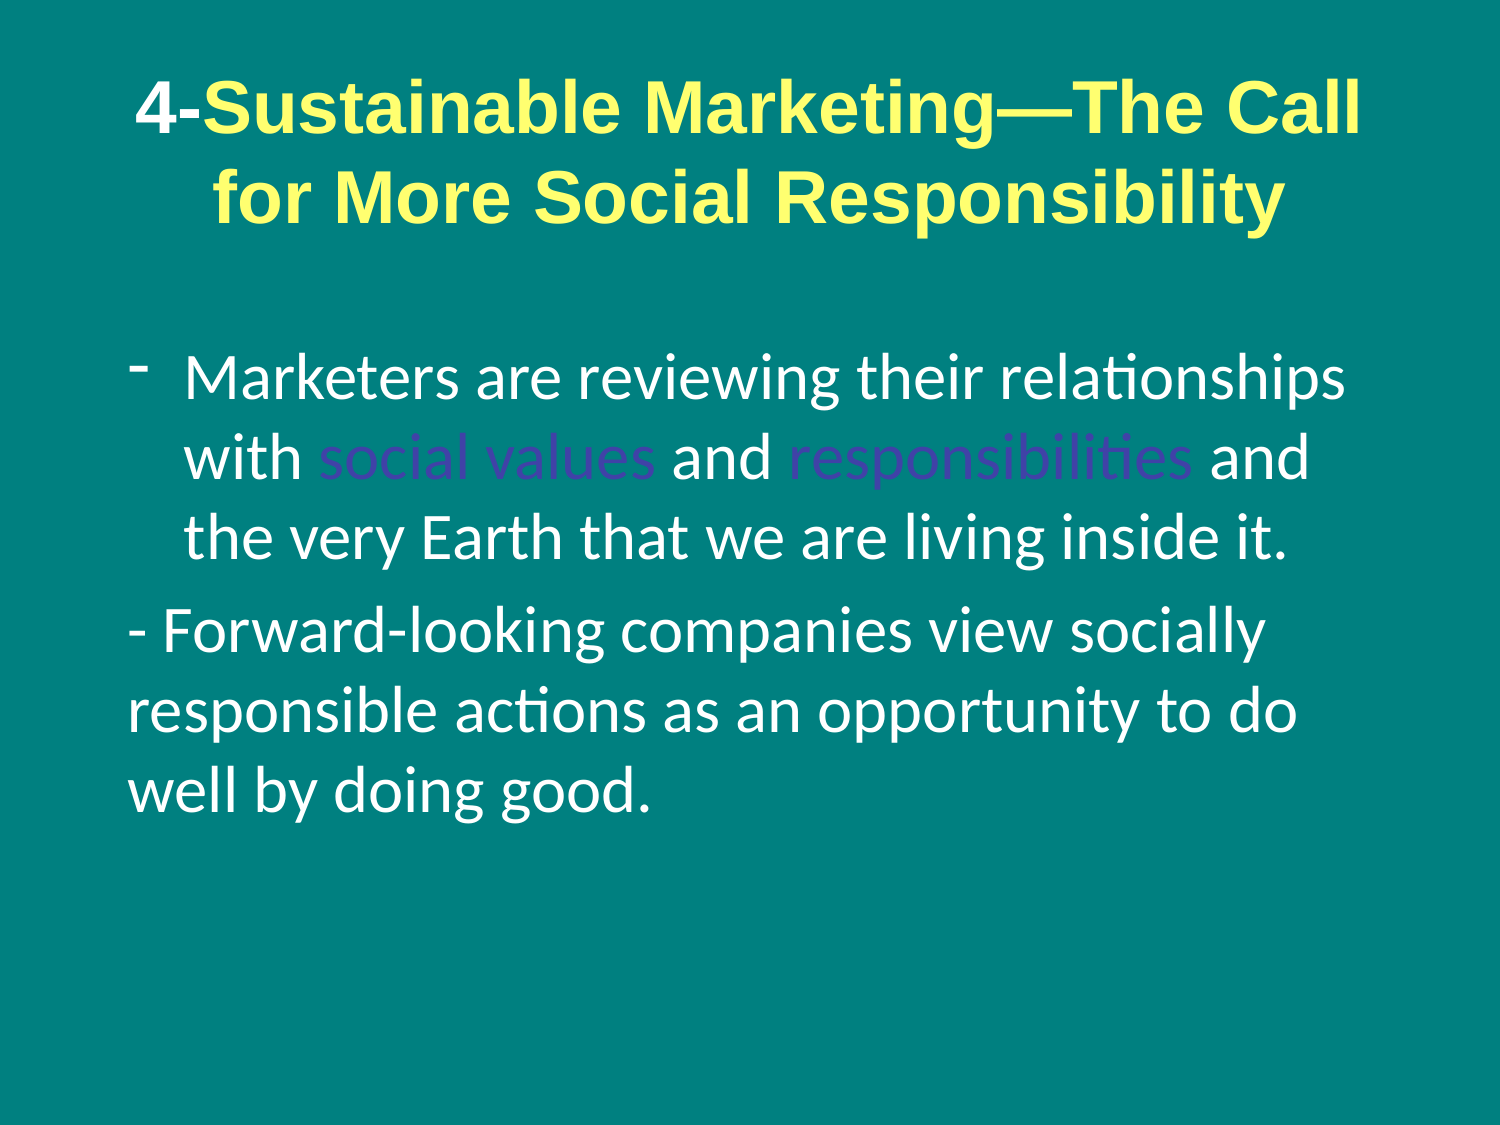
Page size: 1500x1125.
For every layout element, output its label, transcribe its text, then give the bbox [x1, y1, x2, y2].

list Marketers are reviewing their relationships with social values and responsibilities and the very Earth that we are living inside it. - Forward-looking companies view socially responsible actions as an opportunity to do well by doing good. [112, 324, 1388, 1001]
title 4-Sustainable Marketing—The Call for More Social Responsibility [112, 99, 1388, 288]
